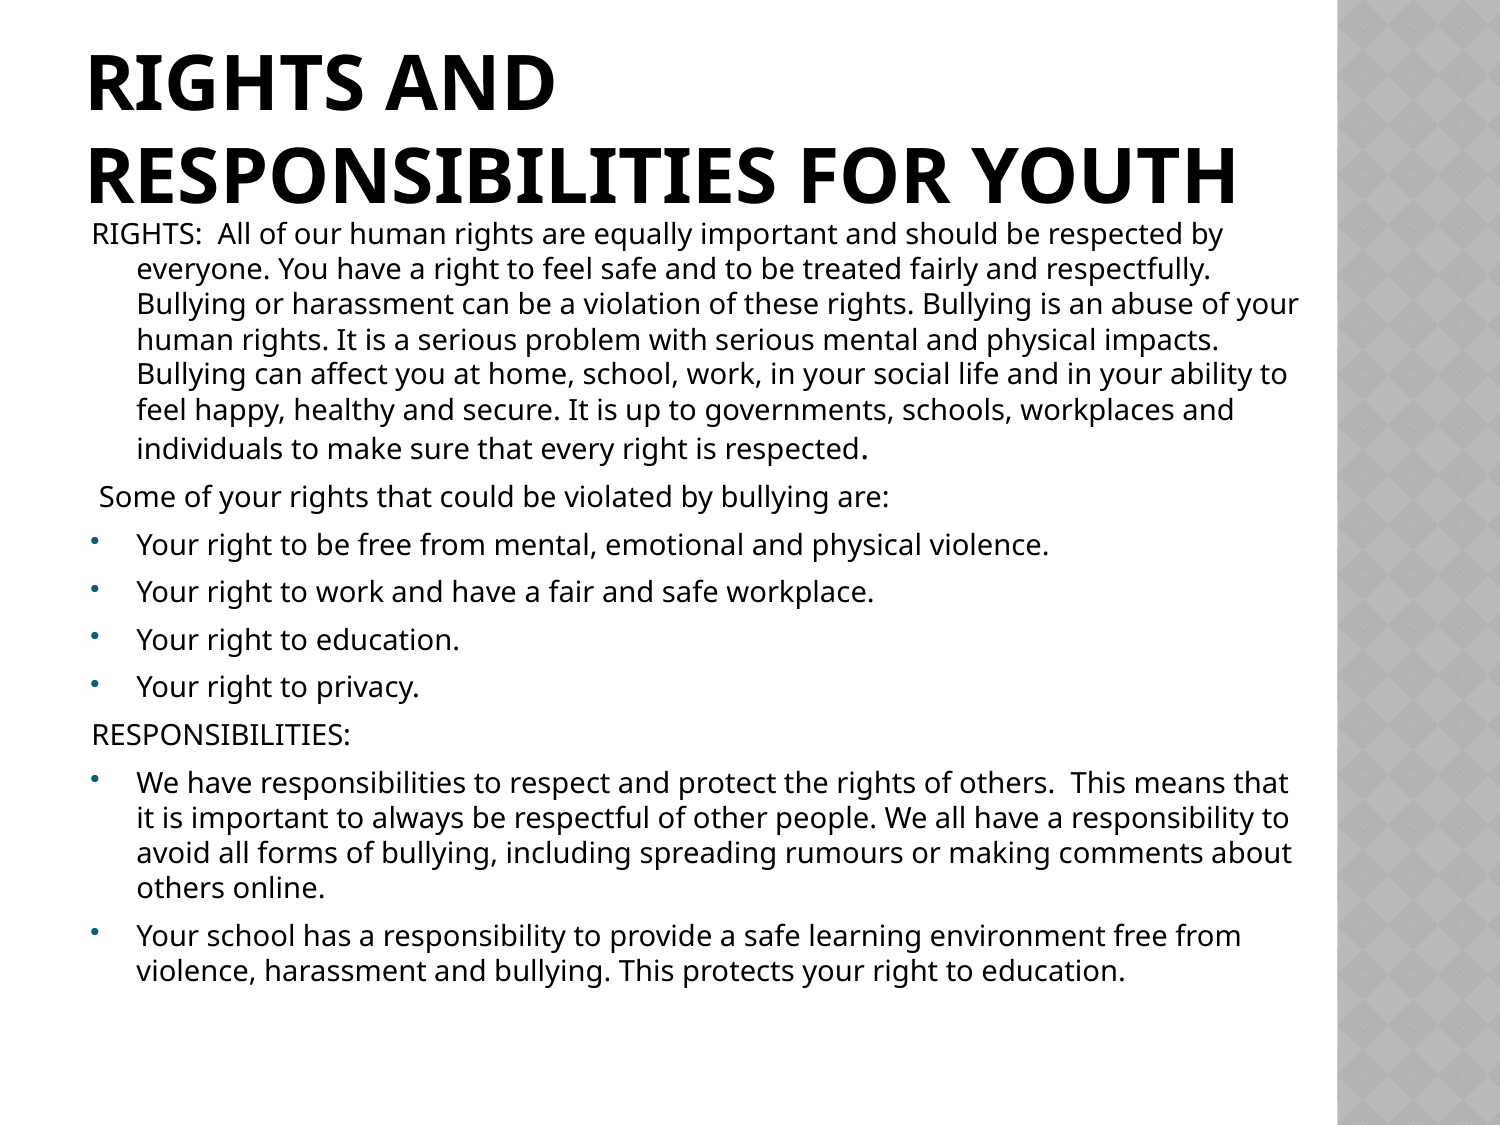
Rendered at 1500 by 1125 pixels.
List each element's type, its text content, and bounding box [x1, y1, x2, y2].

title Rights and Responsibilities for youth [76, 30, 1265, 208]
list RIGHTS: All of our human rights are equally important and should be respected by everyone. You have a right to feel safe and to be treated fairly and respectfully. Bullying or harassment can be a violation of these rights. Bullying is an abuse of your human rights. It is a serious problem with serious mental and physical impacts. Bullying can affect you at home, school, work, in your social life and in your ability to feel happy, healthy and secure. It is up to governments, schools, workplaces and individuals to make sure that every right is respected. Some of your rights that could be violated by bullying are: Your right to be free from mental, emotional and physical violence. Your right to work and have a fair and safe workplace. Your right to education. Your right to privacy. RESPONSIBILITIES: We have responsibilities to respect and protect the rights of others. This means that it is important to always be respectful of other people. We all have a responsibility to avoid all forms of bullying, including spreading rumours or making comments about others online. Your school has a responsibility to provide a safe learning environment free from violence, harassment and bullying. This protects your right to education. [76, 208, 1317, 1102]
